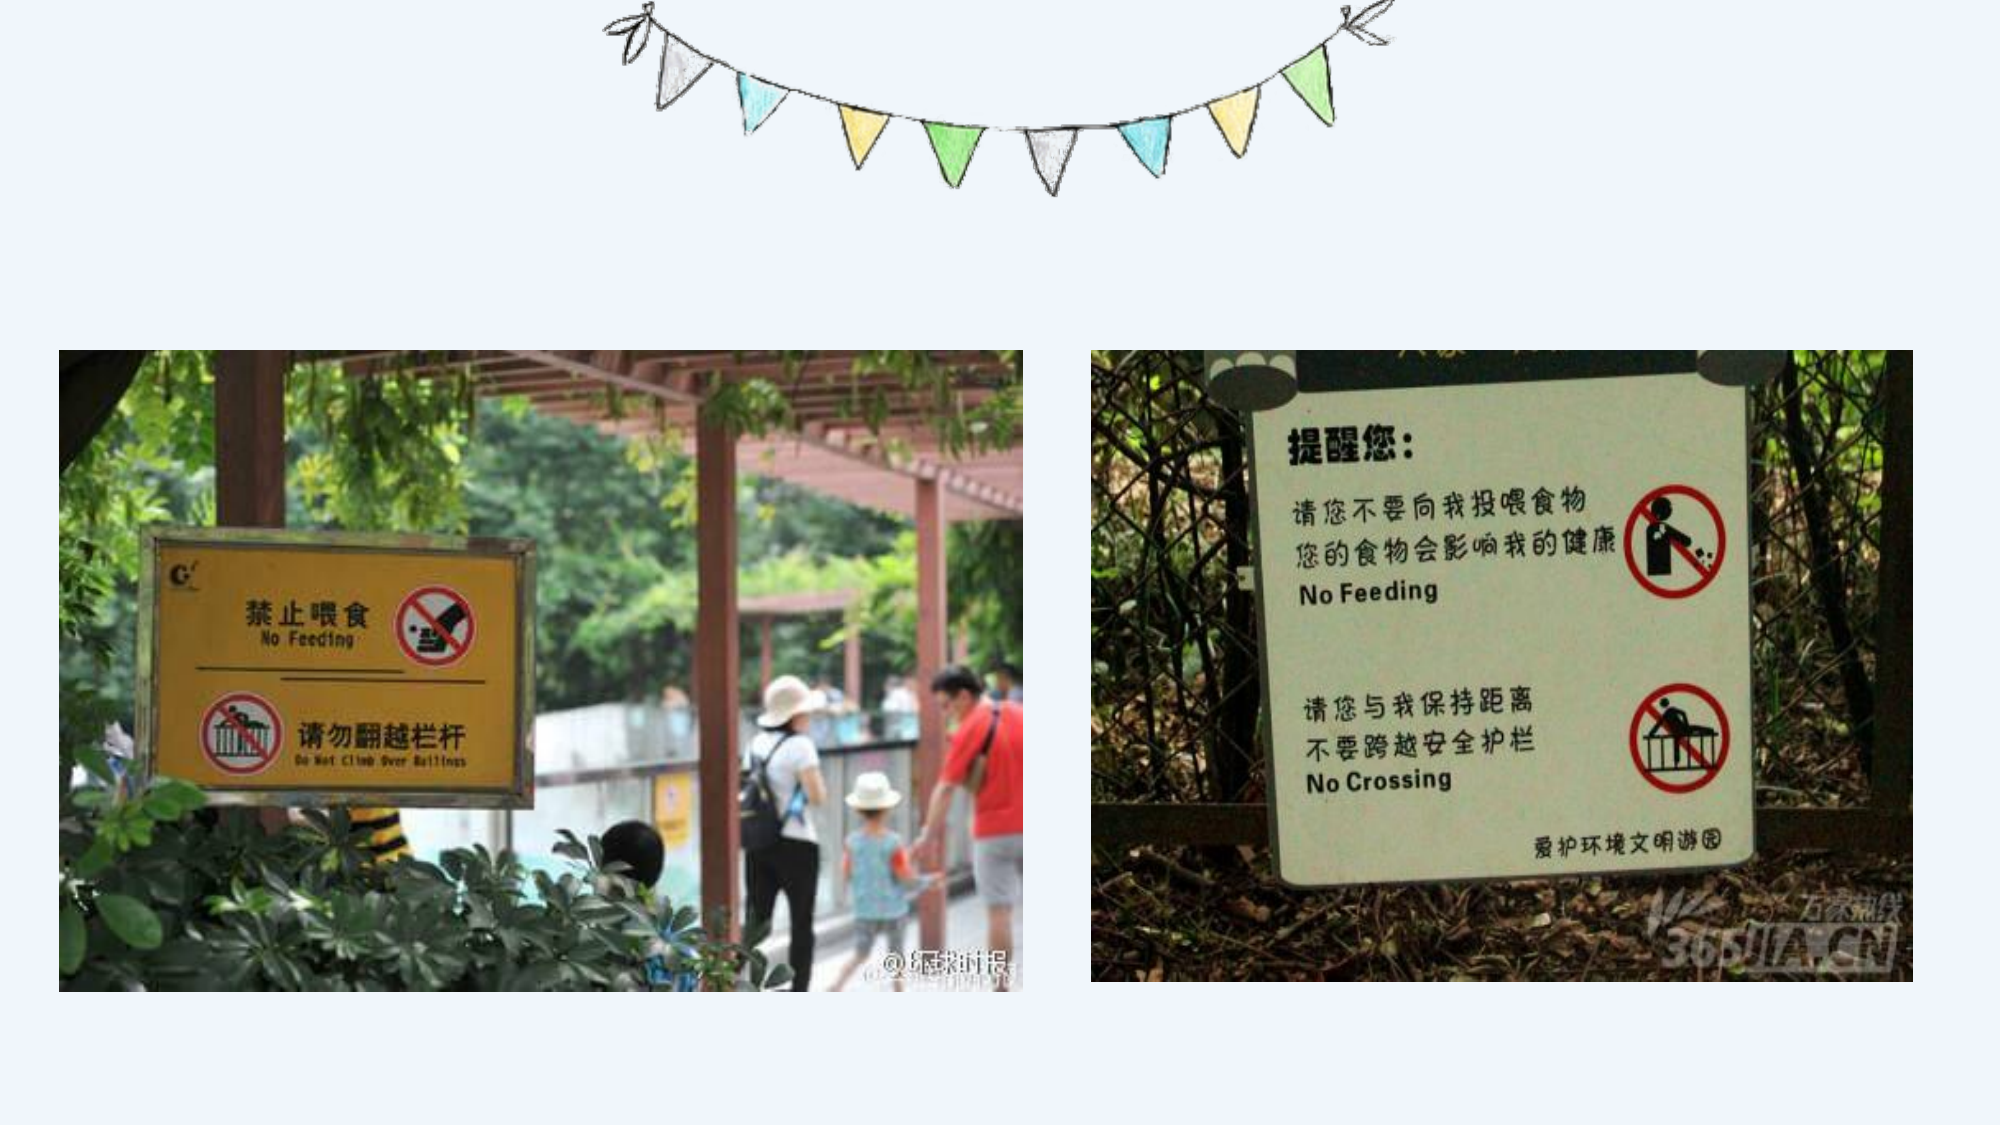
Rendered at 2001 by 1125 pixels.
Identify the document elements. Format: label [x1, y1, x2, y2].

picture [1091, 349, 1913, 982]
picture [59, 349, 1023, 992]
picture [589, 0, 1411, 237]
